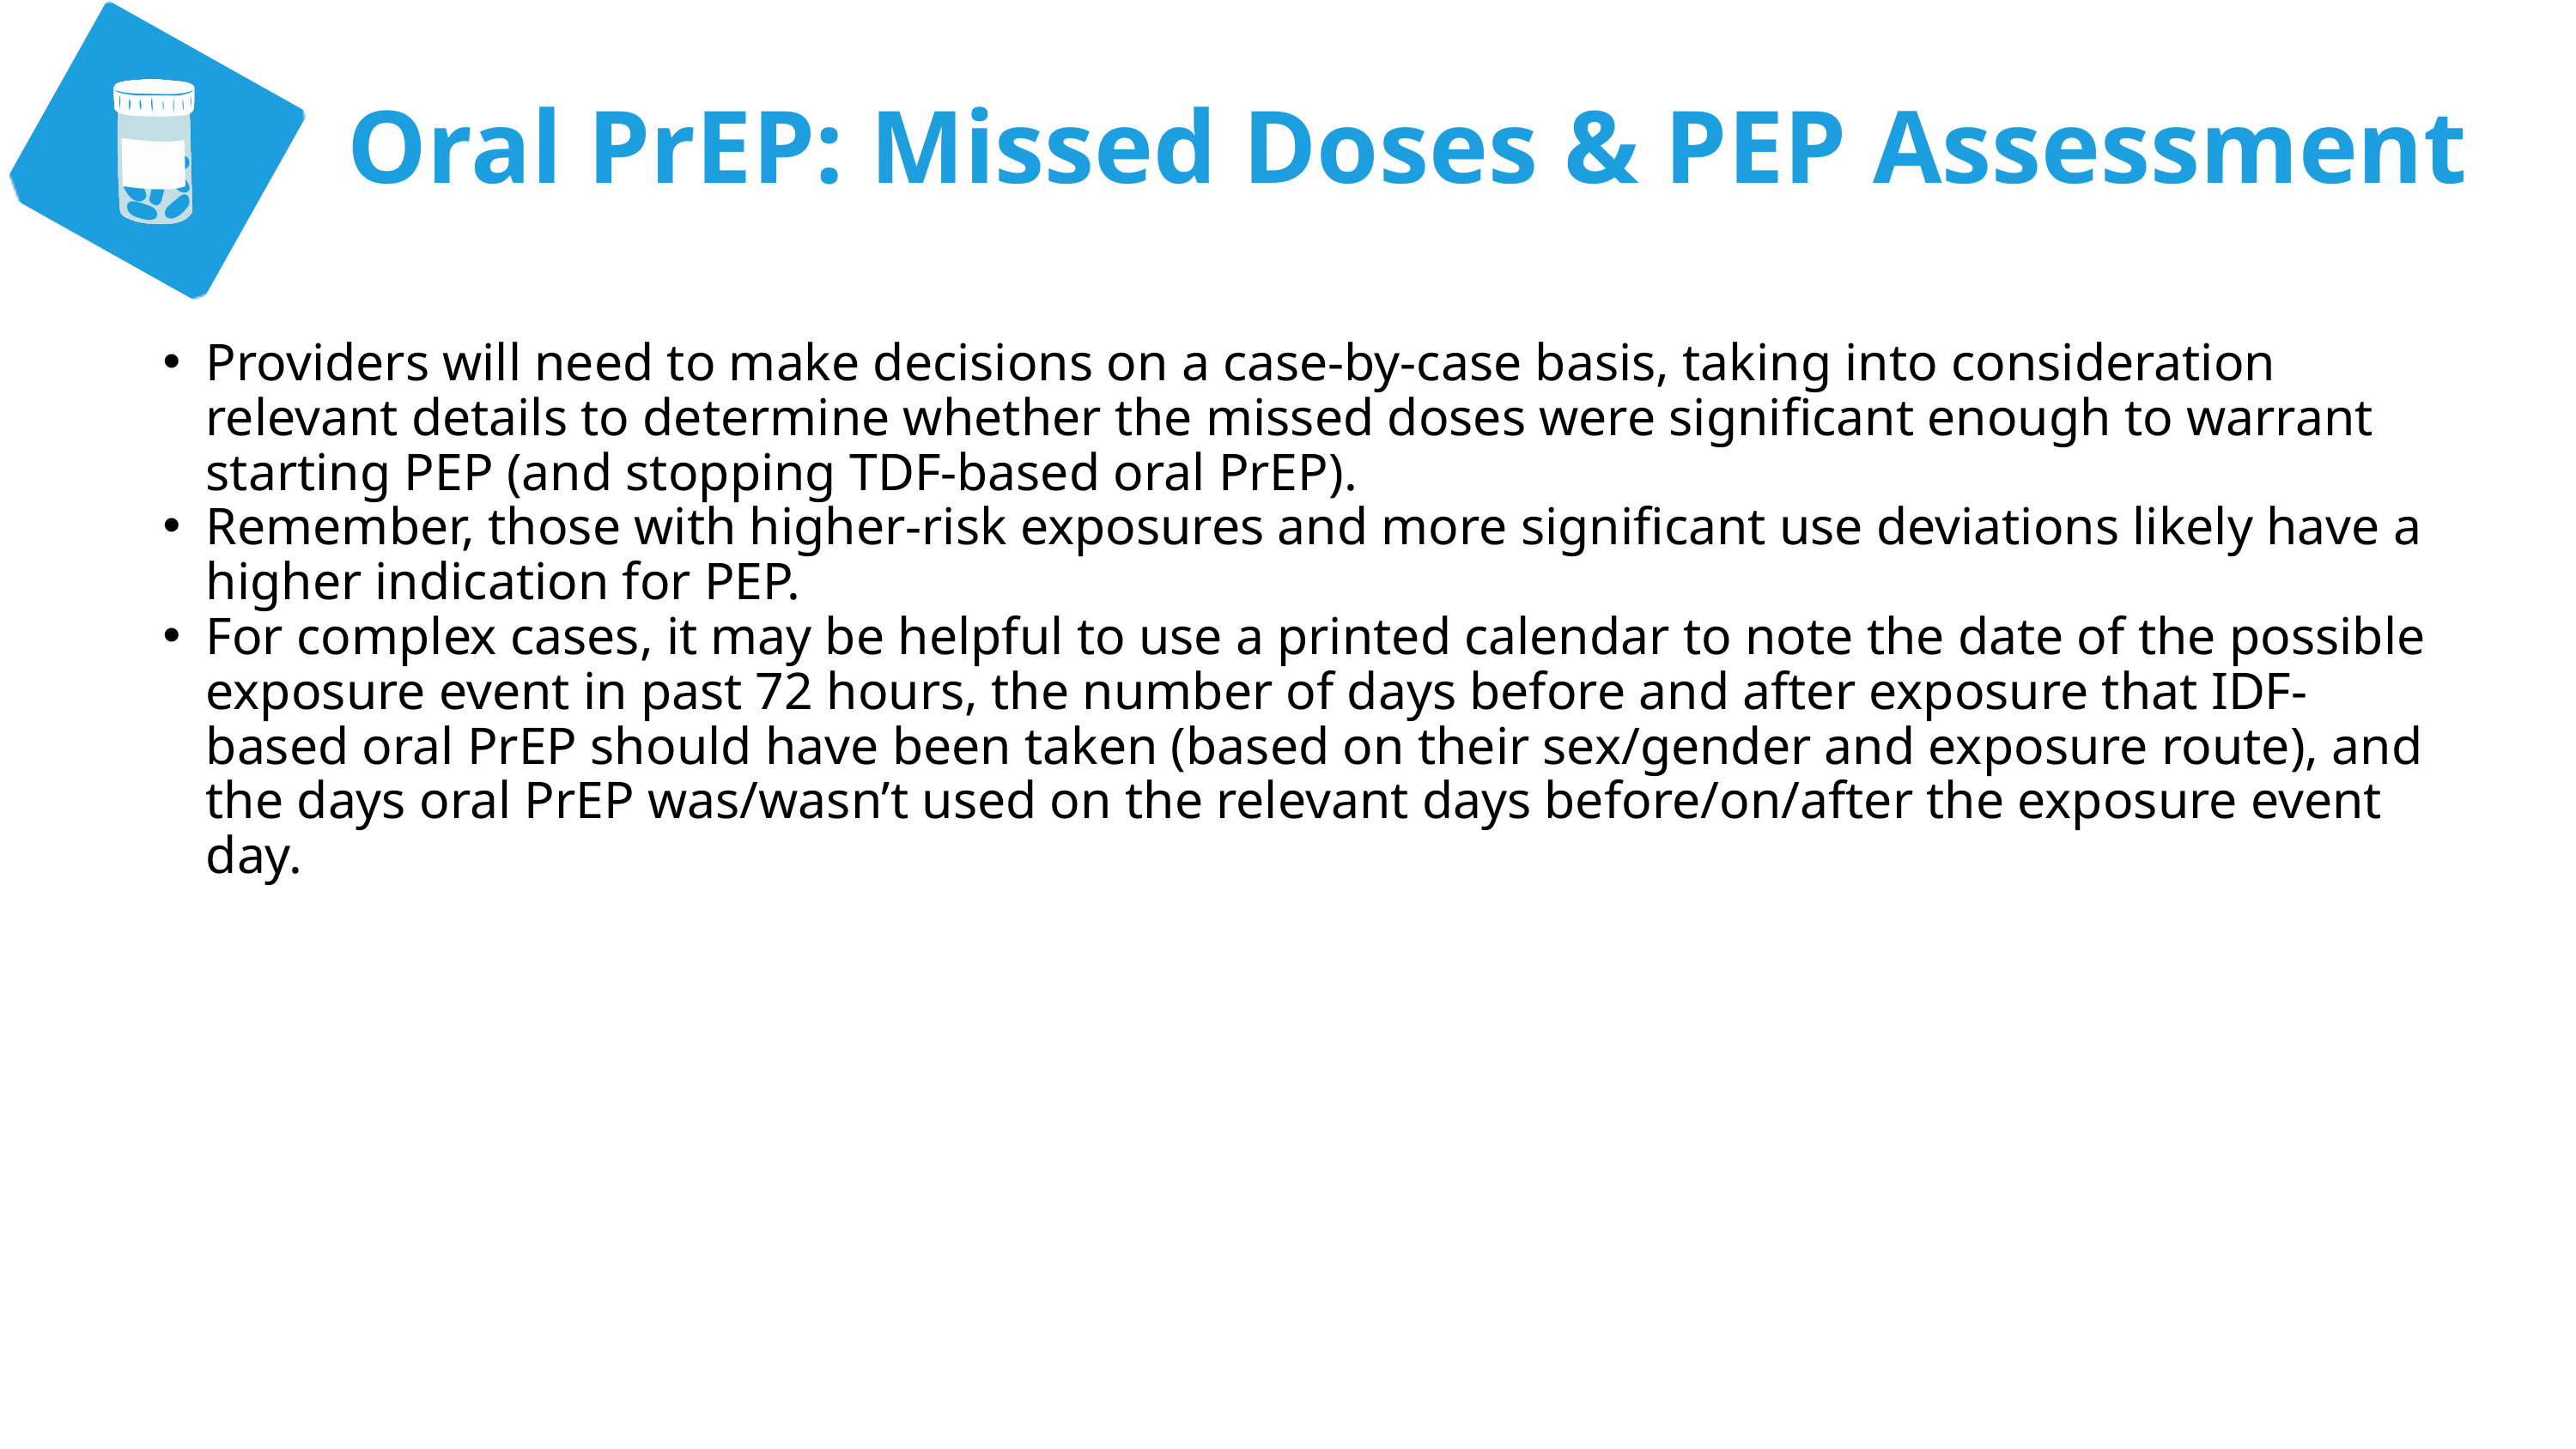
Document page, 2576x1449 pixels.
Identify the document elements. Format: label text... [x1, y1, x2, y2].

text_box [0, 0, 308, 305]
text_box Providers will need to make decisions on a case-by-case basis, taking into consideration relevant details to determine whether the missed doses were significant enough to warrant starting PEP (and stopping TDF-based oral PrEP). Remember, those with higher-risk exposures and more significant use deviations likely have a higher indication for PEP. For complex cases, it may be helpful to use a printed calendar to note the date of the possible exposure event in past 72 hours, the number of days before and after exposure that IDF-based oral PrEP should have been taken (based on their sex/gender and exposure route), and the days oral PrEP was/wasn’t used on the relevant days before/on/after the exposure event day. [119, 336, 2432, 884]
text_box Oral PrEP: Missed Doses & PEP Assessment [347, 111, 2576, 203]
